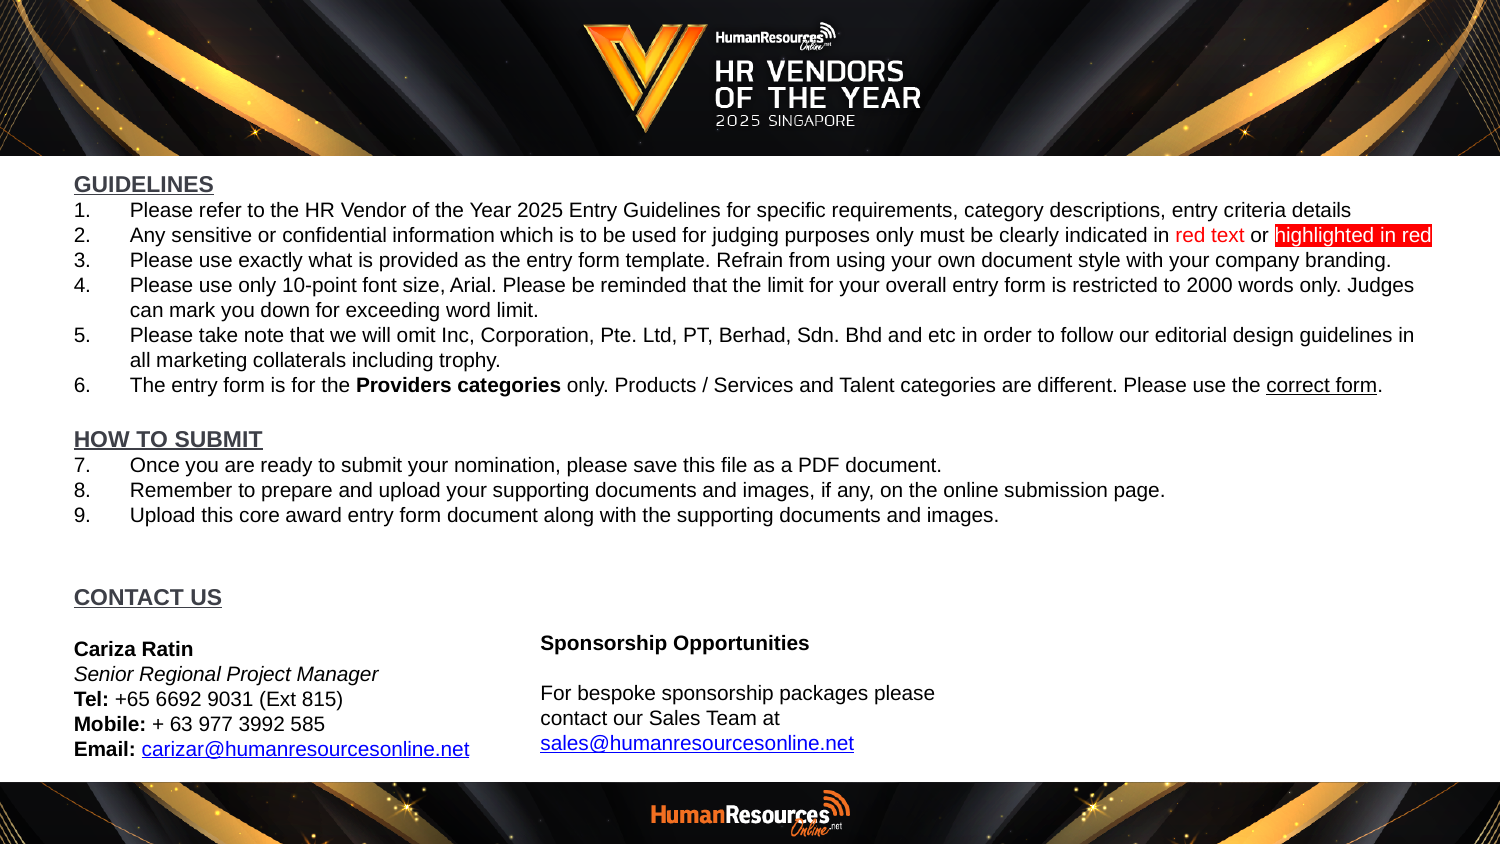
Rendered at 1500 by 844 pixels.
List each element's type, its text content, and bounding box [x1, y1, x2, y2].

text_box GUIDELINES Please refer to the HR Vendor of the Year 2025 Entry Guidelines for specific requirements, category descriptions, entry criteria details Any sensitive or confidential information which is to be used for judging purposes only must be clearly indicated in red text or highlighted in red Please use exactly what is provided as the entry form template. Refrain from using your own document style with your company branding. Please use only 10-point font size, Arial. Please be reminded that the limit for your overall entry form is restricted to 2000 words only. Judges can mark you down for exceeding word limit. Please take note that we will omit Inc, Corporation, Pte. Ltd, PT, Berhad, Sdn. Bhd and etc in order to follow our editorial design guidelines in all marketing collaterals including trophy. The entry form is for the Providers categories only. Products / Services and Talent categories are different. Please use the correct form. HOW TO SUBMIT Once you are ready to submit your nomination, please save this file as a PDF document. Remember to prepare and upload your supporting documents and images, if any, on the online submission page. Upload this core award entry form document along with the supporting documents and images. [58, 161, 1447, 534]
picture [0, 0, 1500, 844]
text_box CONTACT US Cariza Ratin Senior Regional Project Manager Tel: +65 6692 9031 (Ext 815) Mobile: + 63 977 3992 585 Email: carizar@humanresourcesonline.net [58, 575, 1028, 795]
text_box Sponsorship Opportunities For bespoke sponsorship packages please contact our Sales Team at sales@humanresourcesonline.net [525, 622, 1010, 763]
